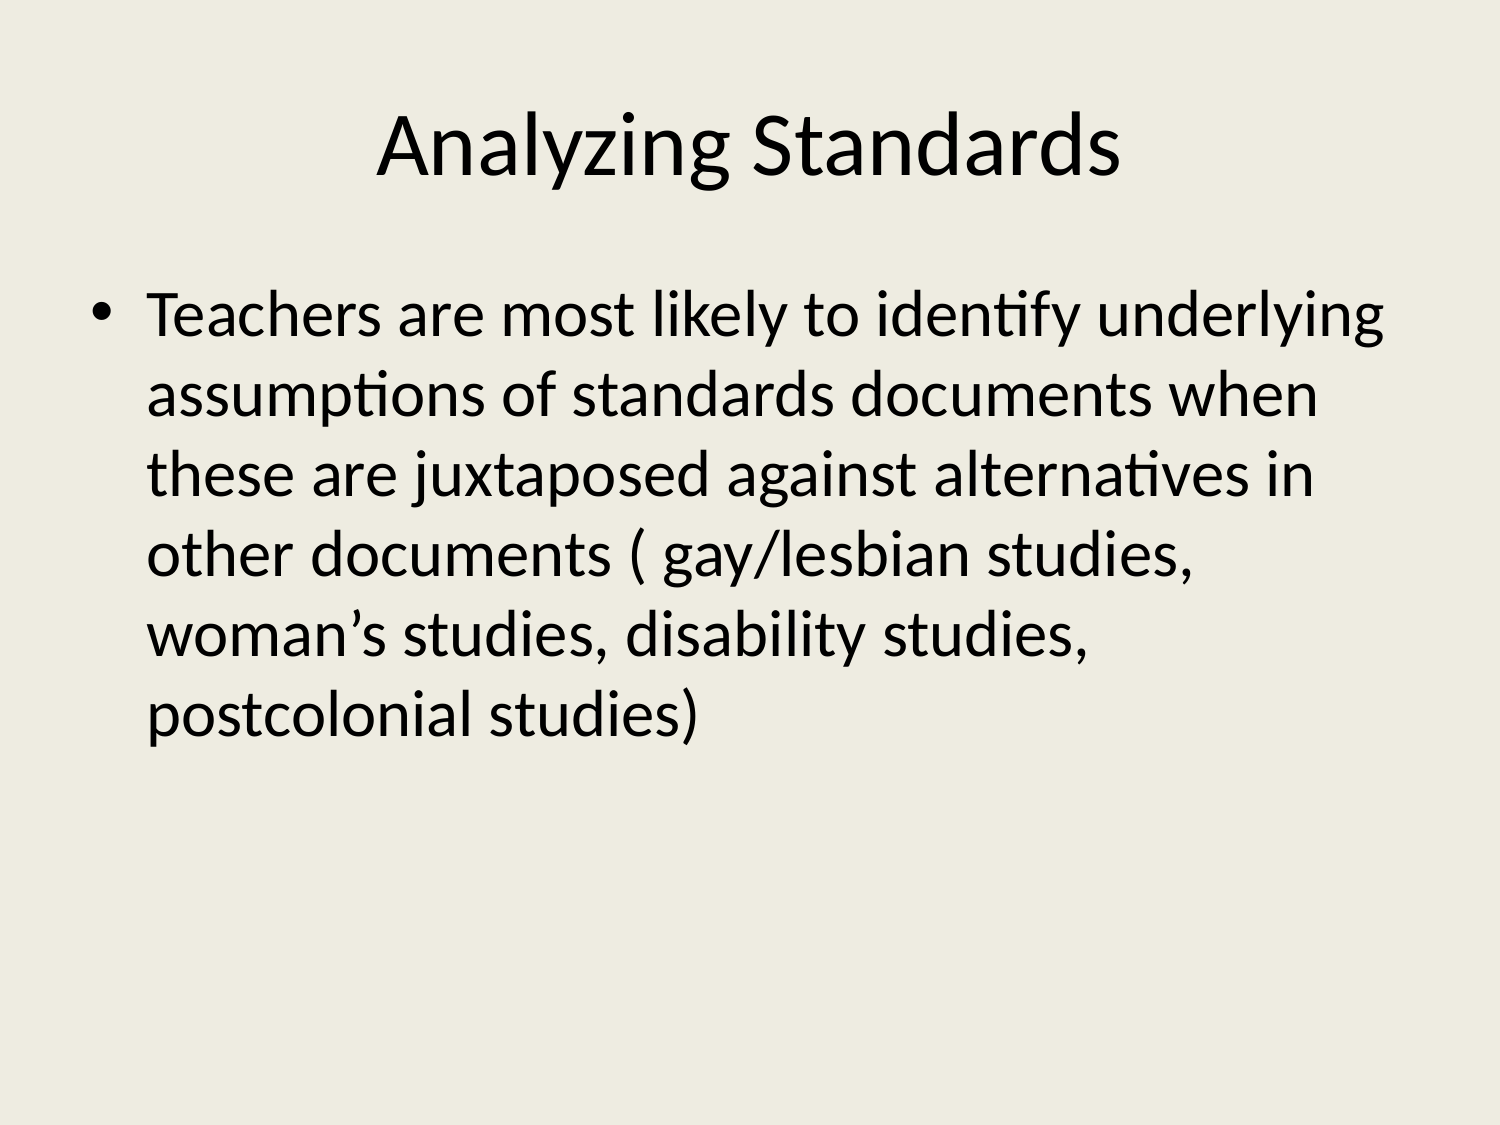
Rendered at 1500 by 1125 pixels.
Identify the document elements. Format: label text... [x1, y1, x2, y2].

list Teachers are most likely to identify underlying assumptions of standards documents when these are juxtaposed against alternatives in other documents ( gay/lesbian studies, woman’s studies, disability studies, postcolonial studies) [75, 262, 1425, 1005]
title Analyzing Standards [75, 45, 1425, 233]
